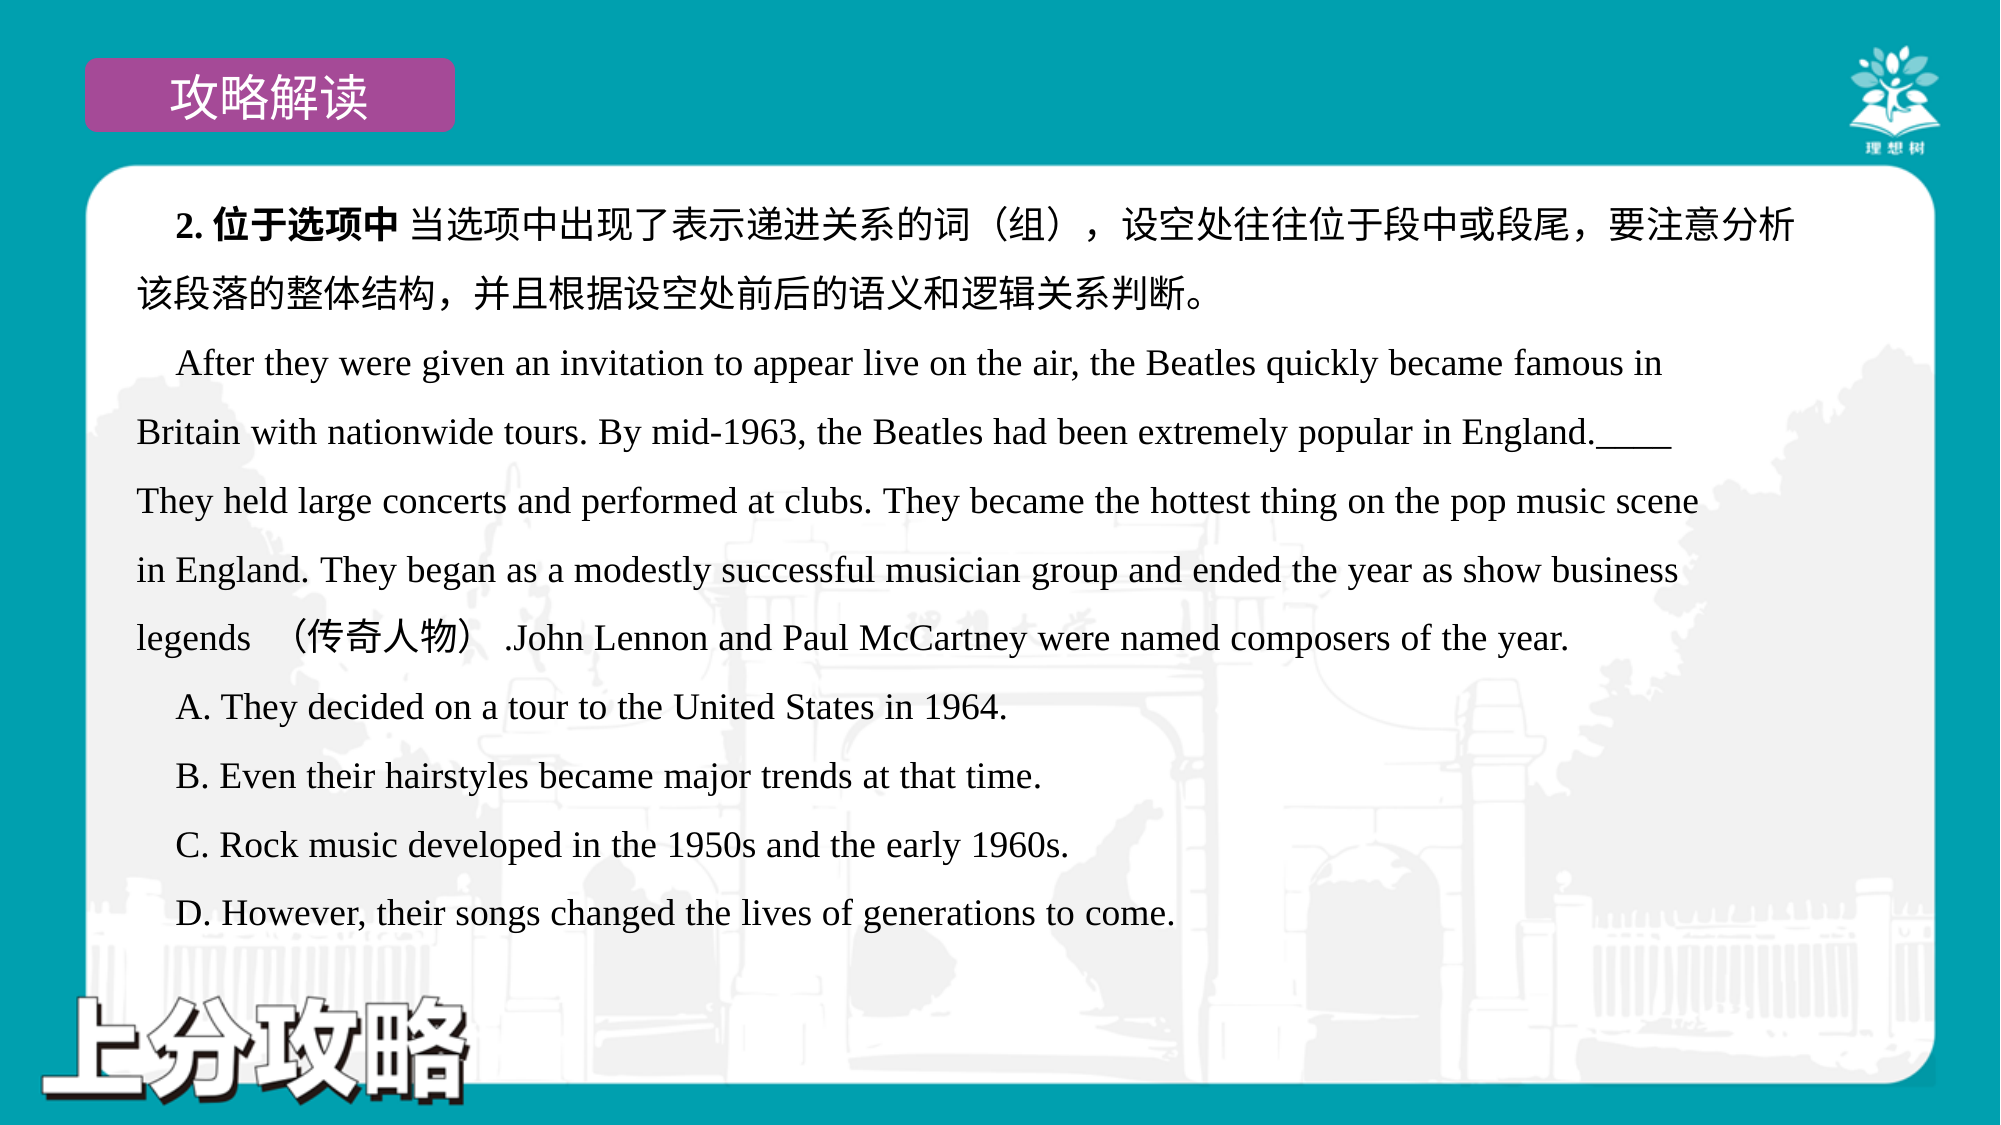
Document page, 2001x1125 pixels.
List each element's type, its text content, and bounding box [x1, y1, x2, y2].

picture [0, 0, 2000, 1125]
text_box 2.位于选项中 当选项中出现了表示递进关系的词（组），设空处往往位于段中或段尾，要注意分析 该段落的整体结构，并且根据设空处前后的语义和逻辑关系判断。 After they were given an invitation to appear live on the air, the Beatles quickly became famous in Britain with nationwide tours. By mid-1963, the Beatles had been extremely popular in England.____ They held large concerts and performed at clubs. They became the hottest thing on the pop music scene in England. They began as a modestly successful musician group and ended the year as show business legends （传奇人物）.John Lennon and Paul McCartney were named composers of the year. A. They decided on a tour to the United States in 1964. B. Even their hairstyles became major trends at that time. C. Rock music developed in the 1950s and the early 1960s. D. However, their songs changed the lives of generations to come. [136, 177, 1865, 934]
